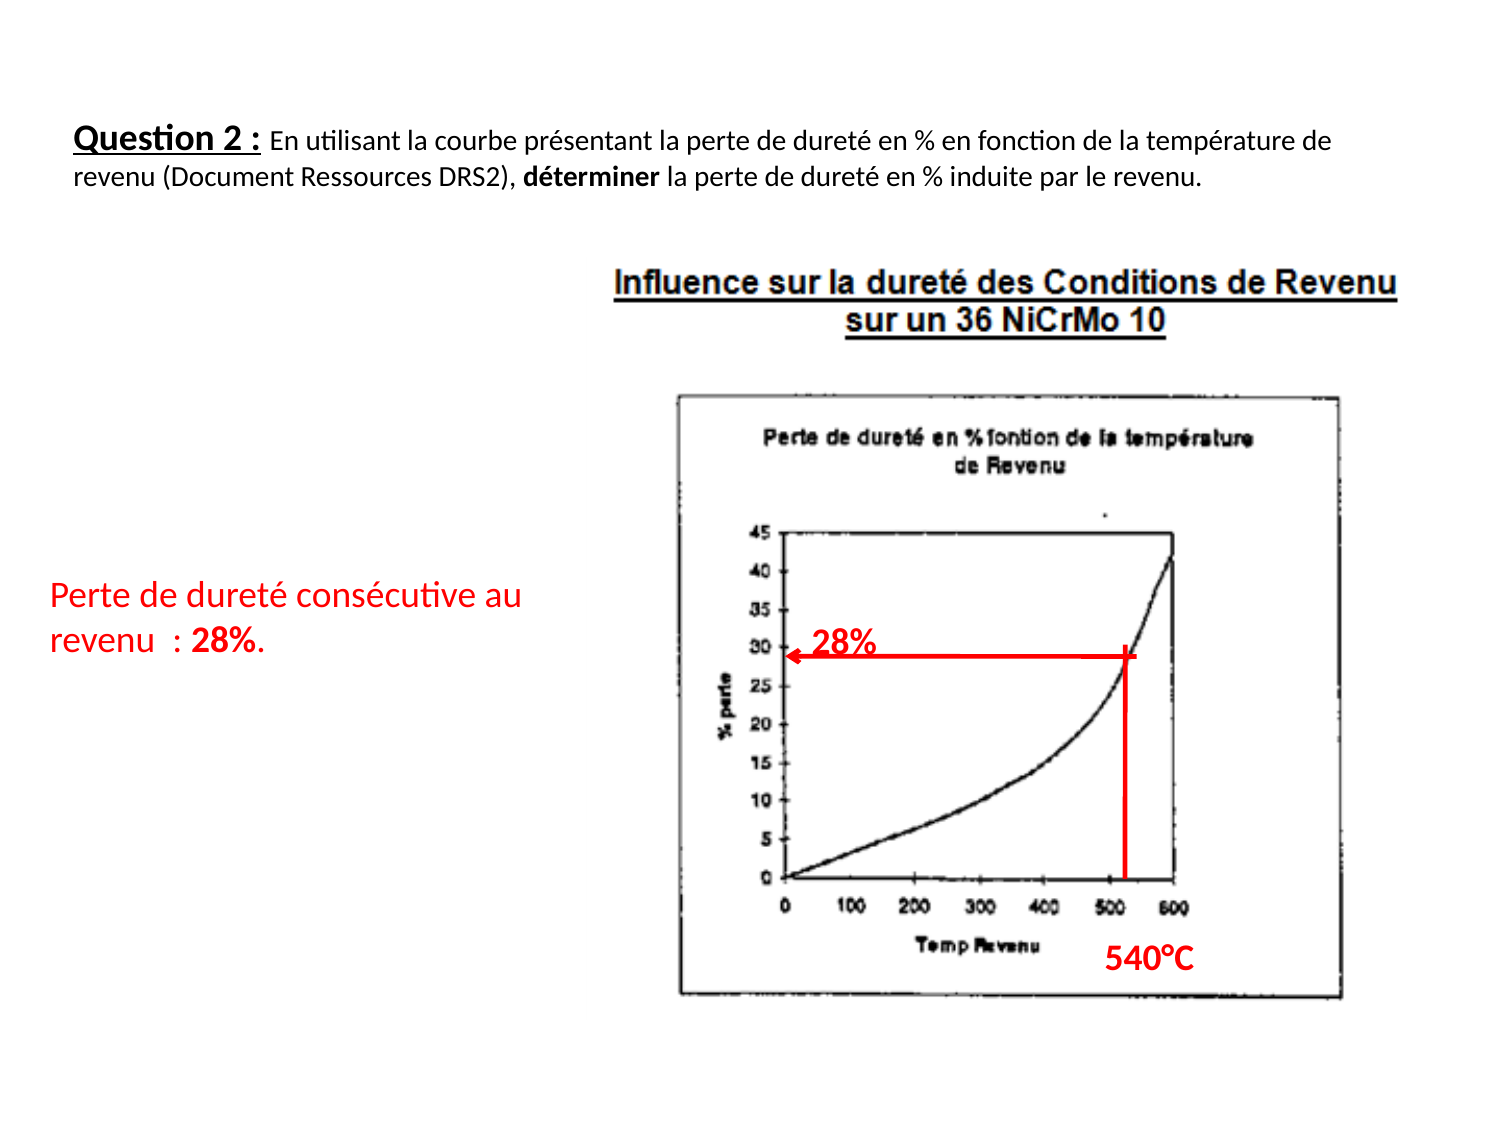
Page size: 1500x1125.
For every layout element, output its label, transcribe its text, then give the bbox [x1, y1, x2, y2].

text_box Perte de dureté consécutive au revenu : 28%. [35, 562, 575, 758]
text_box Question 2 : En utilisant la courbe présentant la perte de dureté en % en fonction de la température de revenu (Document Ressources DRS2), déterminer la perte de dureté en % induite par le revenu. [58, 105, 1430, 281]
picture [585, 257, 1446, 1020]
